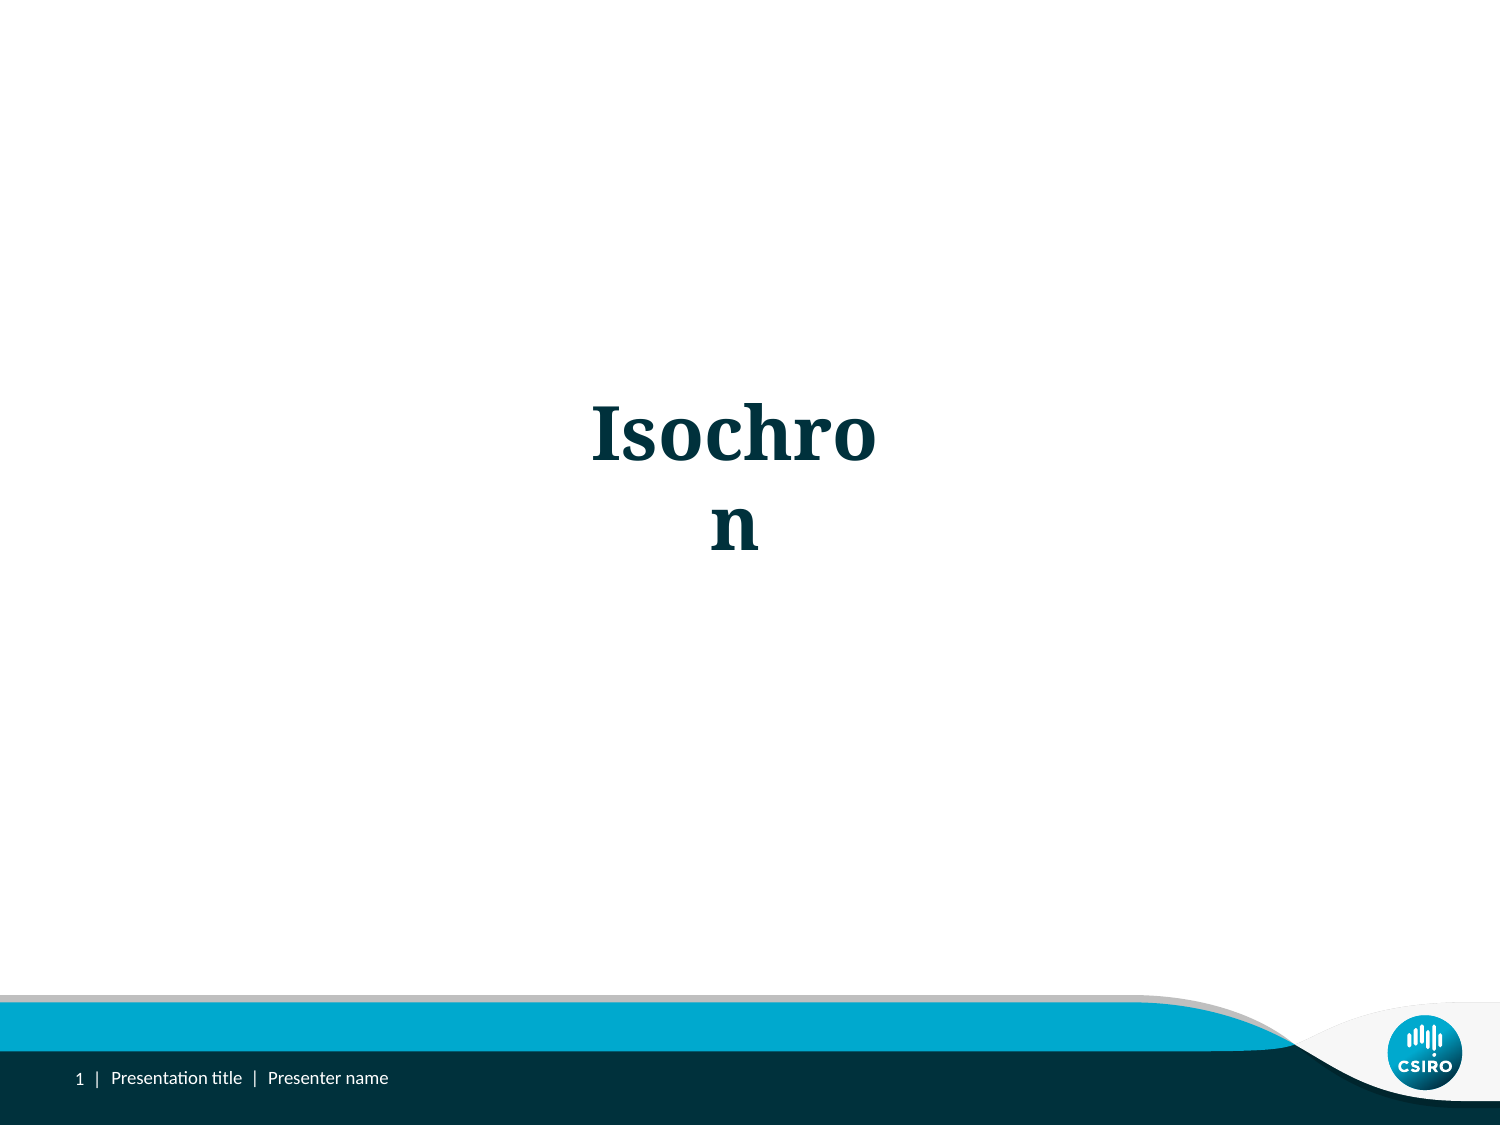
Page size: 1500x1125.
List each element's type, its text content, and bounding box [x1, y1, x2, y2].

slide_number 1 | [54, 1067, 102, 1088]
footer Presentation title | Presenter name [111, 1067, 1110, 1088]
title Isochron [572, 385, 898, 526]
